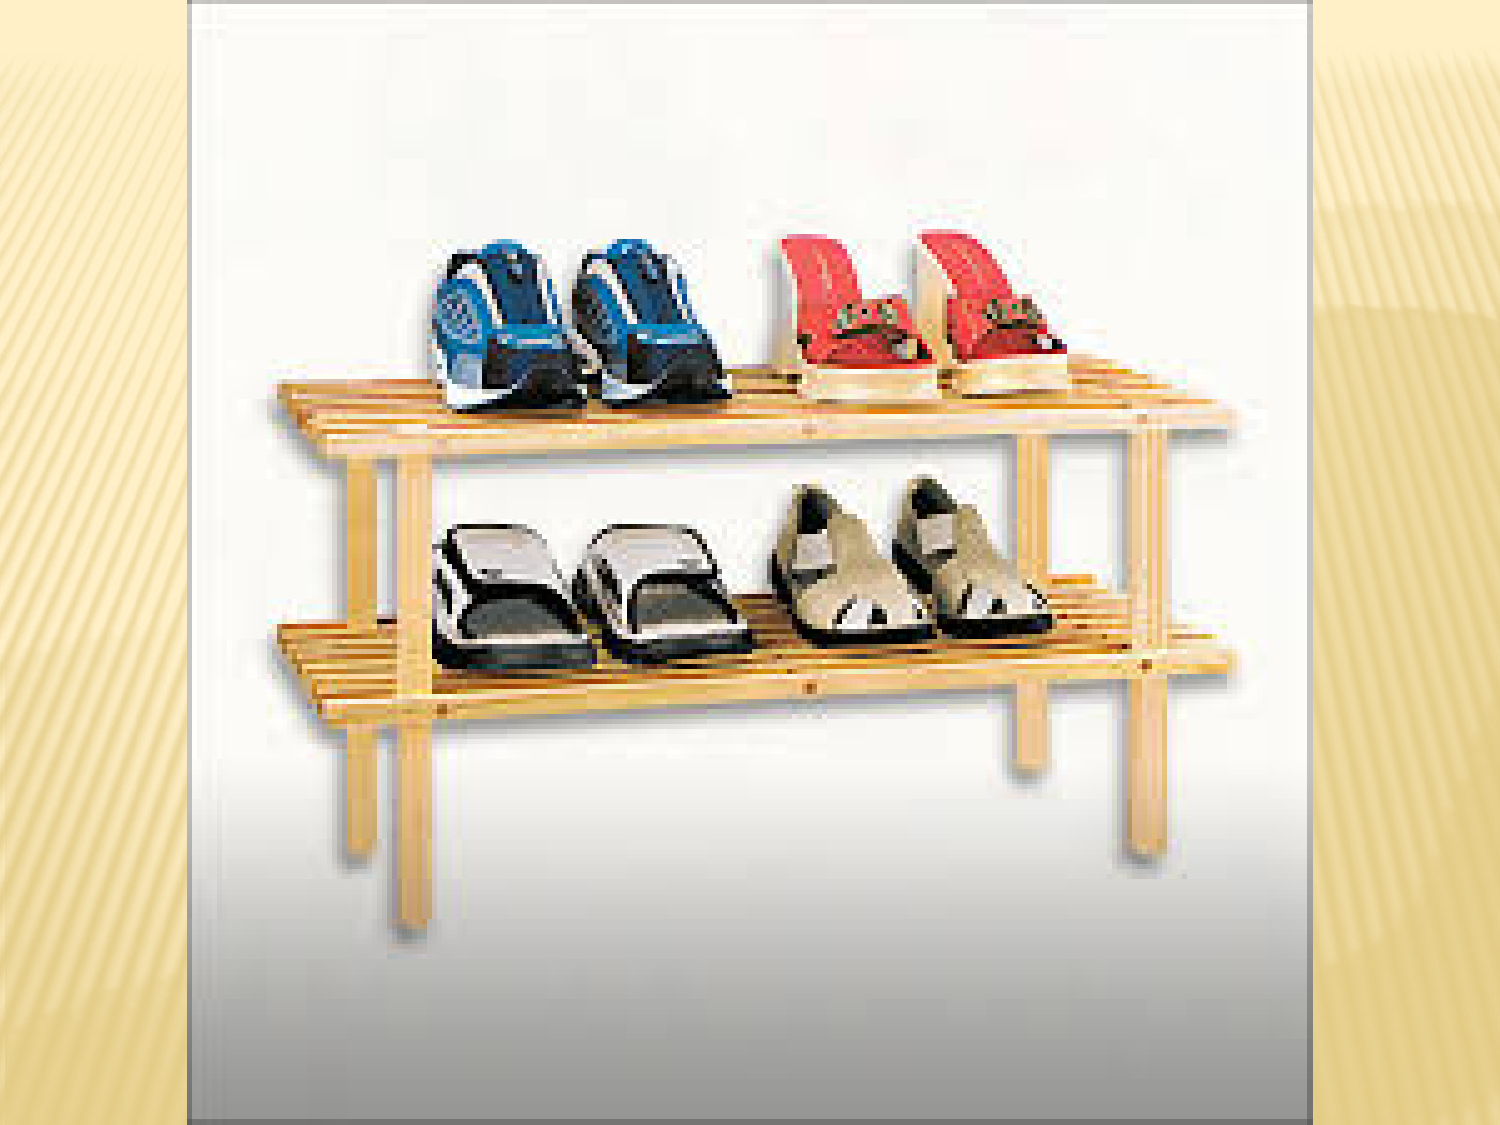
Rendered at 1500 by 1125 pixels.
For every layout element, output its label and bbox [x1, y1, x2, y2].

picture [187, 0, 1313, 1125]
